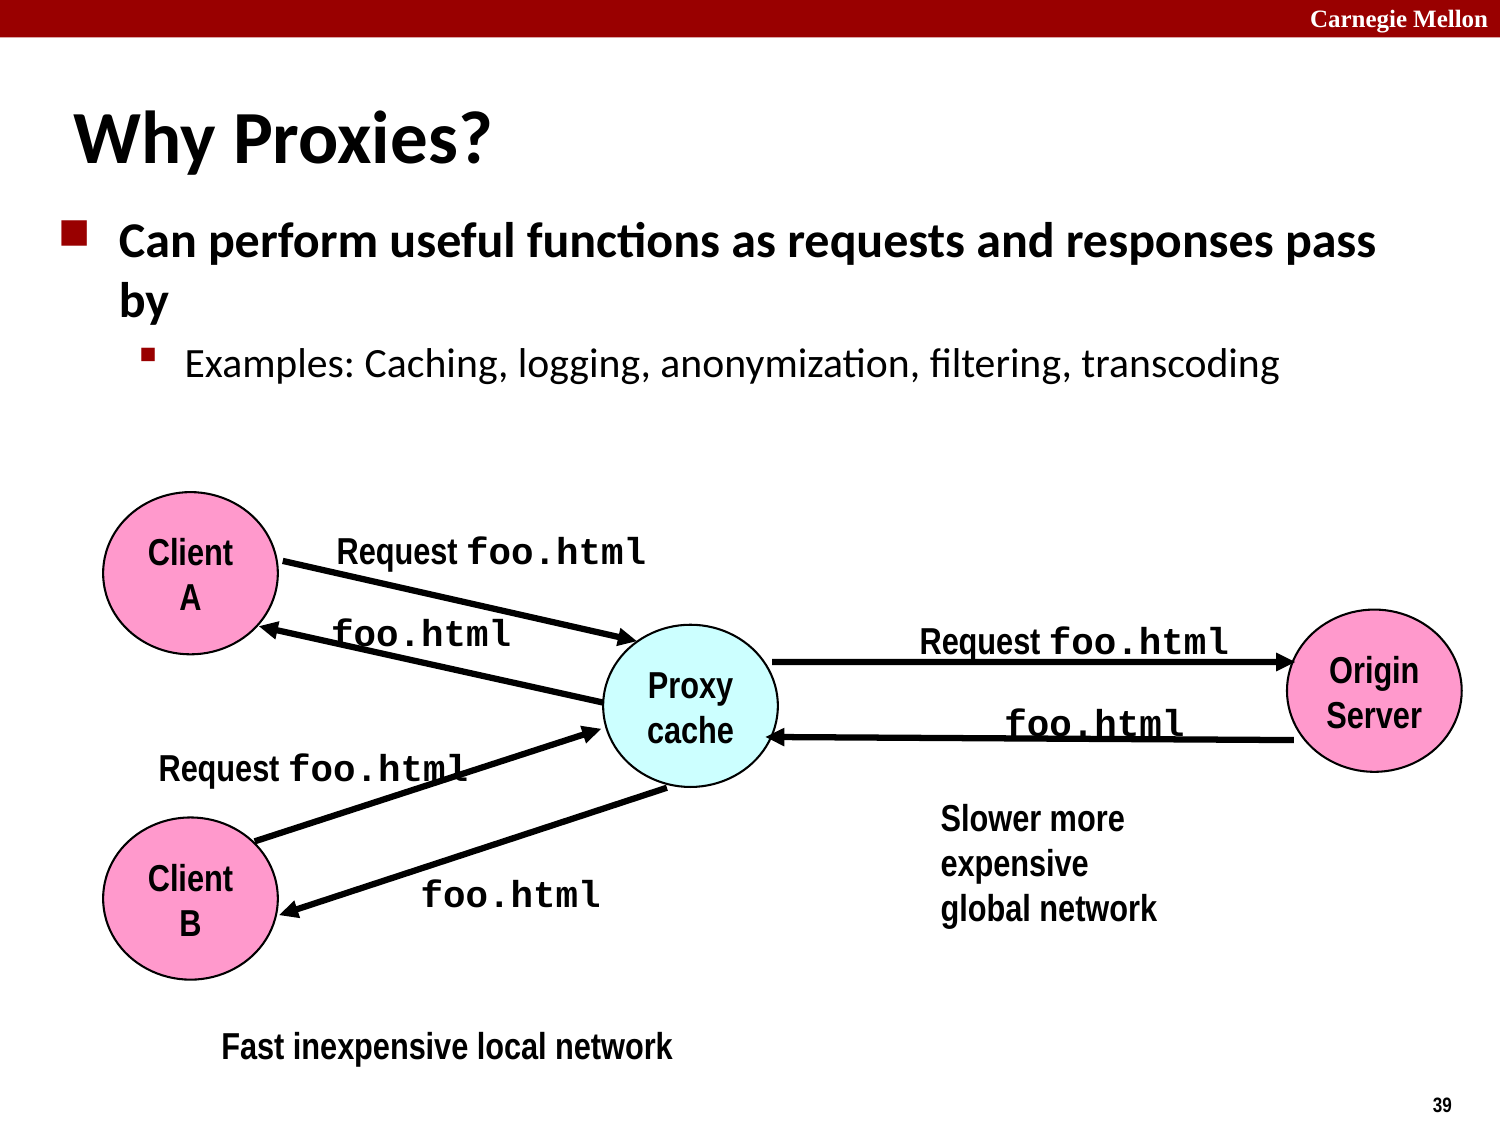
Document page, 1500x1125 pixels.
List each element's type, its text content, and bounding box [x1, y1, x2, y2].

text_box Origin Server [1287, 609, 1462, 772]
text_box Fast inexpensive local network [206, 1014, 688, 1074]
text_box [282, 519, 663, 642]
title Why Proxies? [58, 71, 1305, 197]
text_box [279, 787, 668, 924]
text_box Client A [103, 492, 277, 655]
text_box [258, 601, 604, 703]
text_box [765, 690, 1295, 752]
list Can perform useful functions as requests and responses pass by Examples: Caching, logging, anonymization, filtering, transcoding [47, 199, 1411, 472]
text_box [771, 609, 1296, 672]
text_box Slower more expensive global network [925, 786, 1204, 936]
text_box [141, 728, 602, 842]
text_box Proxy cache [603, 624, 776, 787]
text_box Client B [103, 835, 274, 980]
